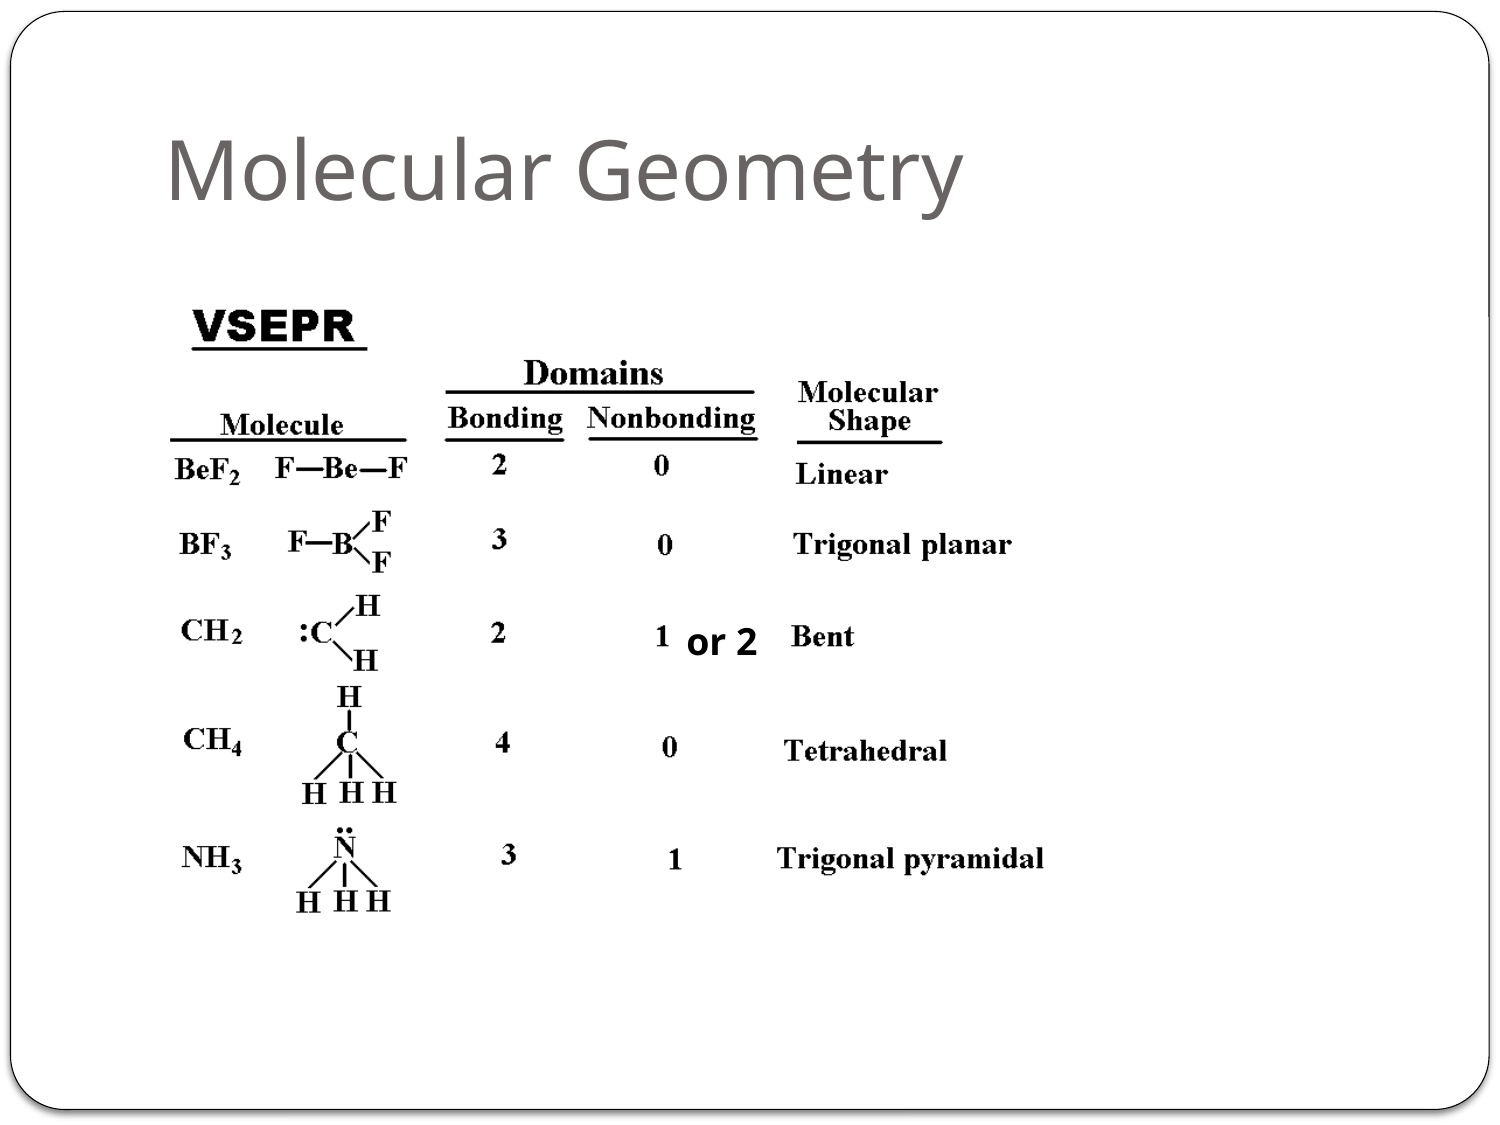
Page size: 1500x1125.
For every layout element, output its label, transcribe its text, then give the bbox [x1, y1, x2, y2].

picture [162, 296, 1132, 935]
title Molecular Geometry [150, 45, 1425, 233]
